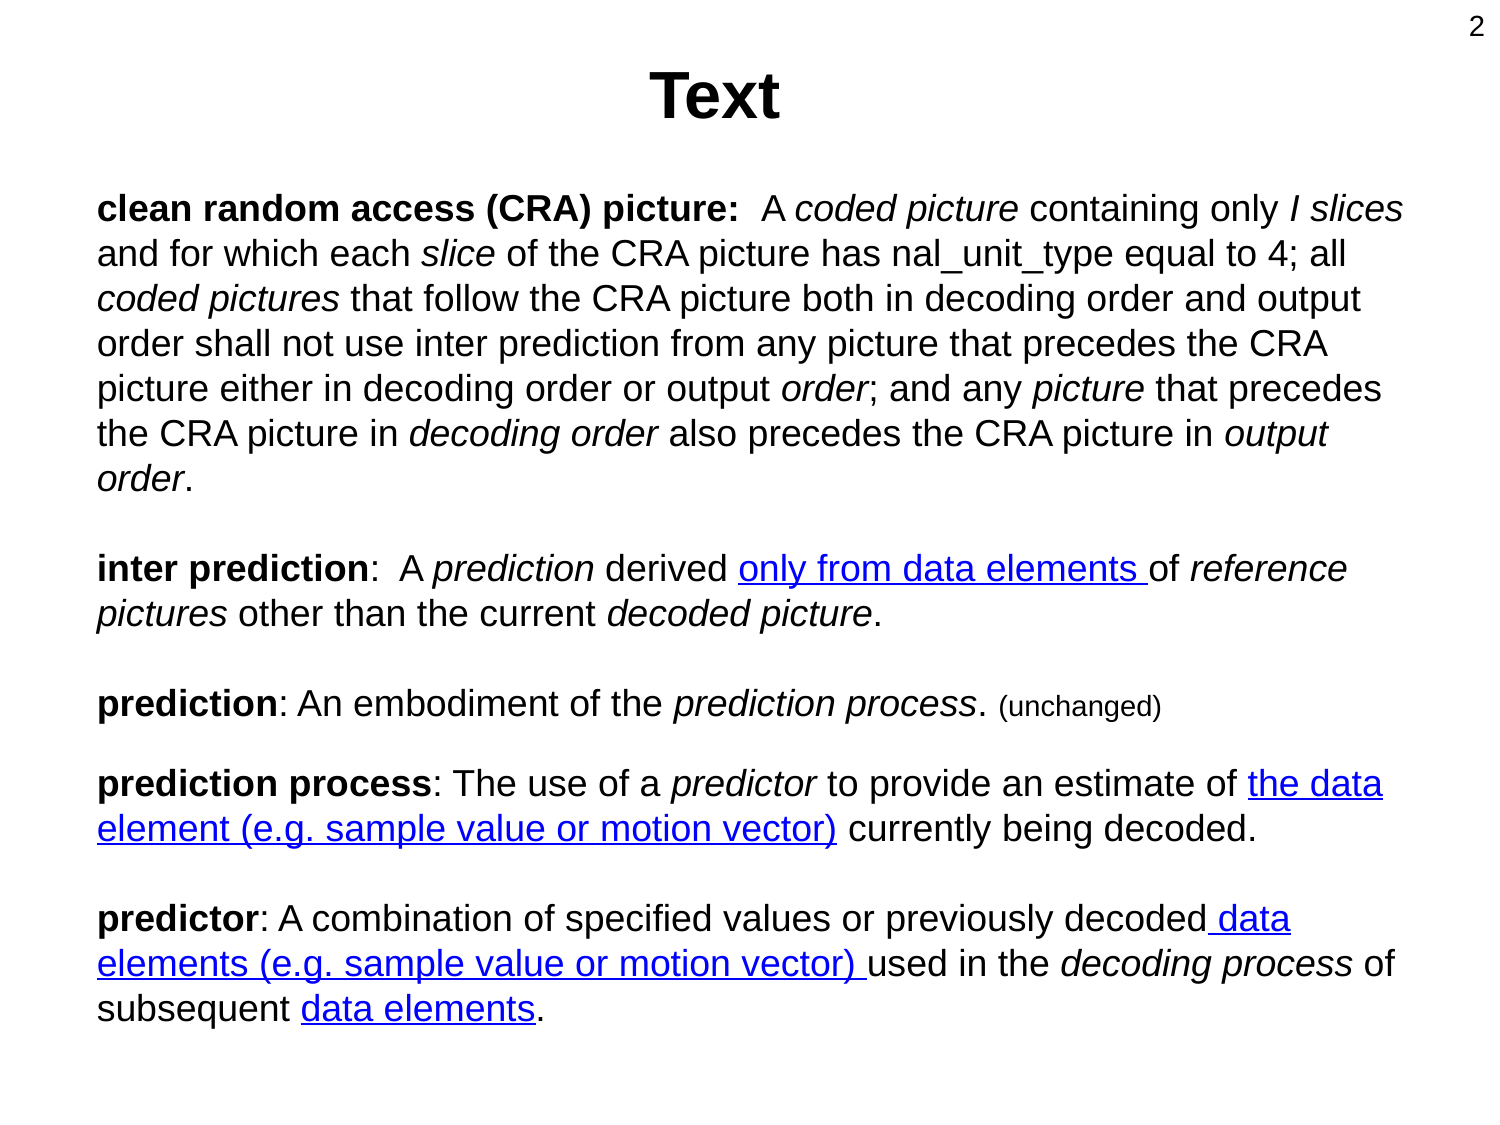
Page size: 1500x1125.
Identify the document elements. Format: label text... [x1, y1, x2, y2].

slide_number 2 [1422, 0, 1500, 79]
text_box Text [634, 44, 797, 140]
text_box clean random access (CRA) picture: A coded picture containing only I slices and for which each slice of the CRA picture has nal_unit_type equal to 4; all coded pictures that follow the CRA picture both in decoding order and output order shall not use inter prediction from any picture that precedes the CRA picture either in decoding order or output order; and any picture that precedes the CRA picture in decoding order also precedes the CRA picture in output order. inter prediction: A prediction derived only from data elements of reference pictures other than the current decoded picture. prediction: An embodiment of the prediction process. (unchanged) prediction process: The use of a predictor to provide an estimate of the data element (e.g. sample value or motion vector) currently being decoded. predictor: A combination of specified values or previously decoded data elements (e.g. sample value or motion vector) used in the decoding process of subsequent data elements. [82, 176, 1442, 1036]
